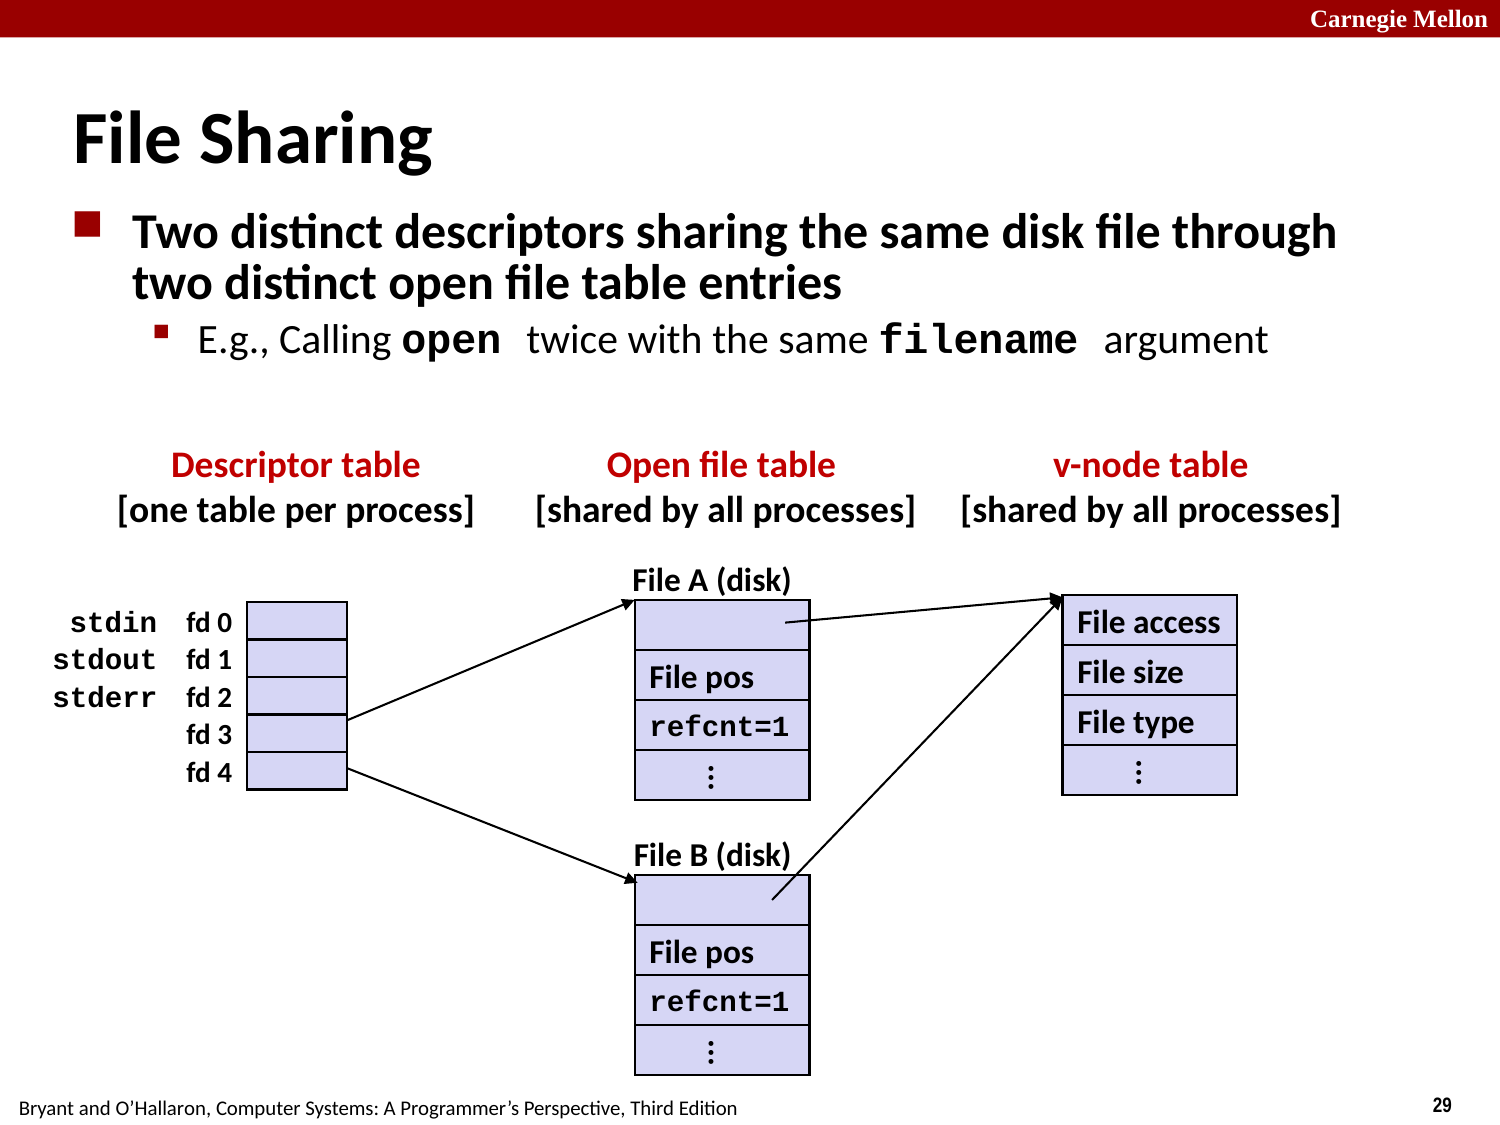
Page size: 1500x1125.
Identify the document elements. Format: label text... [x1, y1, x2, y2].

text_box fd 0 [173, 602, 248, 639]
text_box File A (disk) [617, 550, 807, 605]
text_box fd 2 [173, 677, 248, 714]
text_box Descriptor table [one table per process] [101, 433, 491, 538]
text_box File pos [634, 650, 810, 699]
text_box stderr [37, 683, 173, 721]
text_box [248, 752, 348, 790]
text_box fd 1 [173, 639, 248, 677]
text_box [347, 605, 631, 721]
text_box File B (disk) [618, 825, 807, 880]
list Two distinct descriptors sharing the same disk file through two distinct open file table entries E.g., Calling open twice with the same filename argument [60, 199, 1424, 388]
text_box Open file table [shared by all processes] [520, 433, 932, 538]
text_box fd 4 [147, 752, 248, 790]
text_box File type [1062, 695, 1238, 746]
text_box File access [1062, 595, 1238, 645]
text_box [248, 639, 348, 677]
text_box stdout [37, 633, 173, 683]
text_box [623, 880, 638, 884]
text_box [248, 714, 348, 752]
title File Sharing [58, 71, 1305, 197]
text_box ... [634, 750, 810, 800]
text_box ... [1062, 746, 1238, 796]
text_box stdin [54, 595, 173, 646]
text_box [634, 875, 810, 925]
text_box fd 3 [147, 714, 248, 752]
text_box v-node table [shared by all processes] [945, 433, 1357, 538]
text_box File pos [634, 925, 810, 975]
text_box [248, 677, 348, 714]
text_box File size [1062, 645, 1238, 695]
text_box refcnt=1 [634, 699, 810, 750]
text_box refcnt=1 [634, 975, 810, 1025]
text_box [248, 602, 348, 639]
text_box [772, 597, 1063, 901]
text_box ... [634, 1025, 810, 1075]
text_box [634, 600, 810, 650]
text_box [785, 592, 1062, 623]
